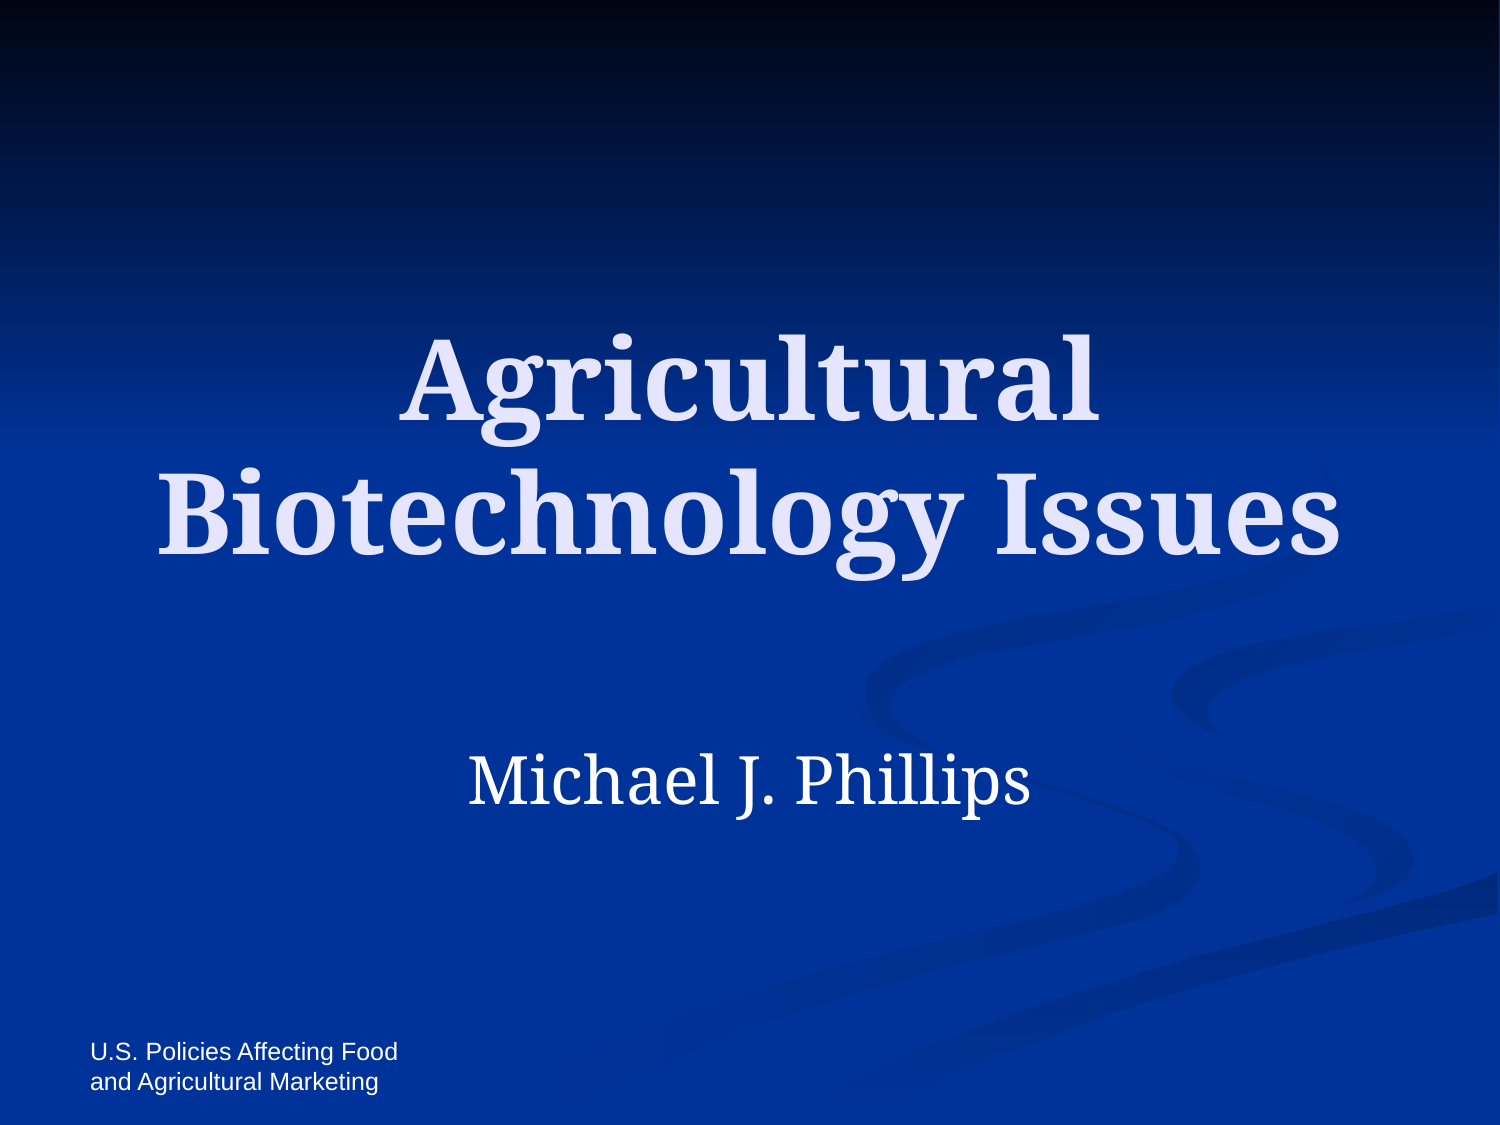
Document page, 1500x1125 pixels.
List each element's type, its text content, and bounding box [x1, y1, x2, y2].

subtitle Michael J. Phillips [224, 637, 1276, 926]
slide_number U.S. Policies Affecting Food and Agricultural Marketing [74, 1024, 426, 1104]
title Agricultural Biotechnology Issues [112, 284, 1388, 601]
